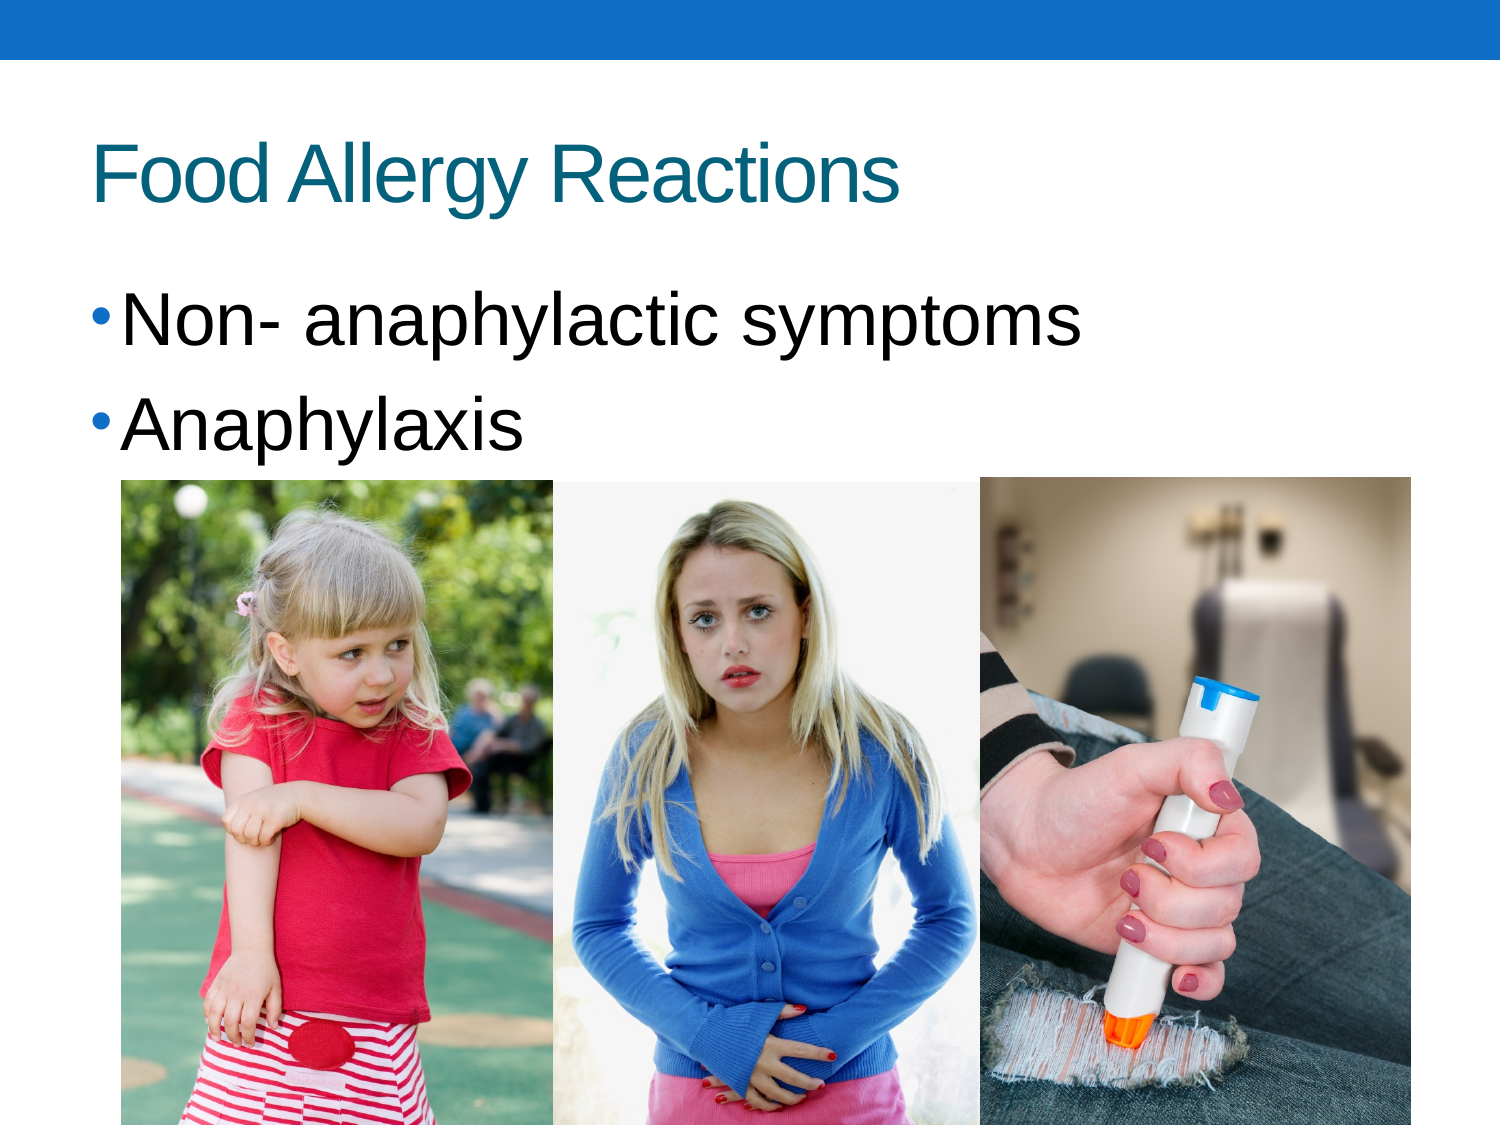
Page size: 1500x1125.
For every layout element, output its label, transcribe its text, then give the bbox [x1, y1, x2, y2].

title Food Allergy Reactions [75, 87, 1425, 250]
list Non- anaphylactic symptoms Anaphylaxis [75, 262, 1425, 1063]
picture [121, 477, 1411, 1125]
